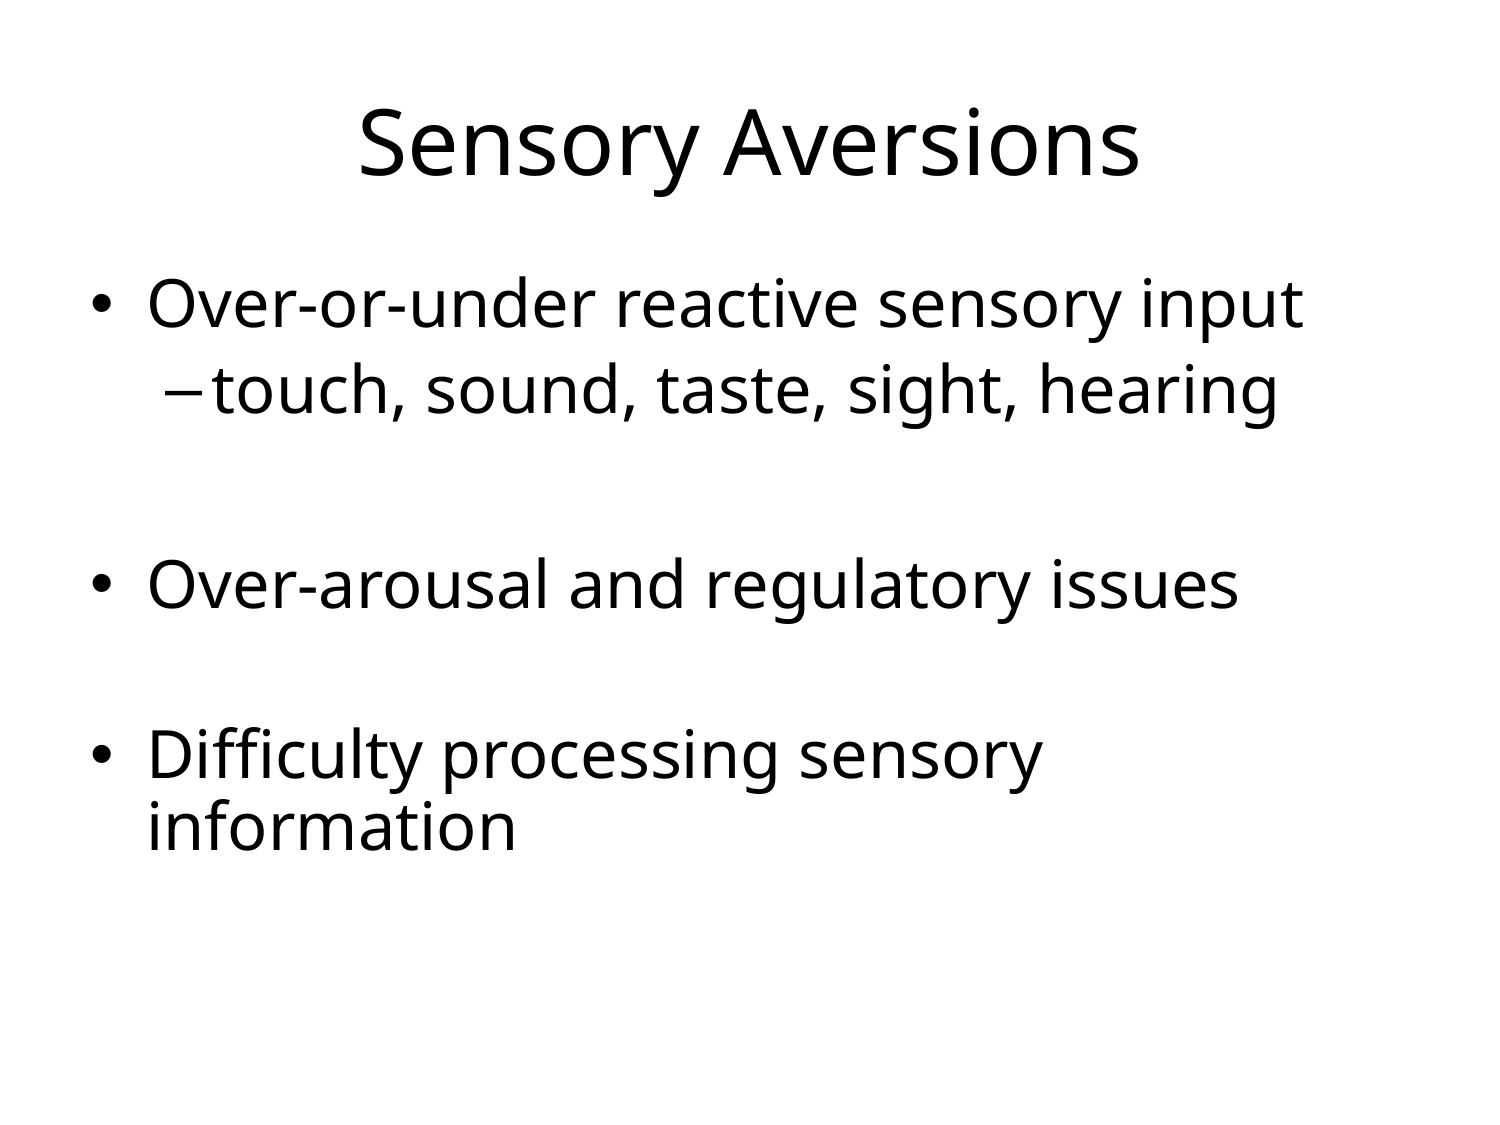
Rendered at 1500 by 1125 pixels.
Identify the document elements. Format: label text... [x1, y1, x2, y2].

list Over-or-under reactive sensory input touch, sound, taste, sight, hearing Over-arousal and regulatory issues Difficulty processing sensory information [75, 262, 1425, 1005]
title Sensory Aversions [75, 45, 1425, 233]
